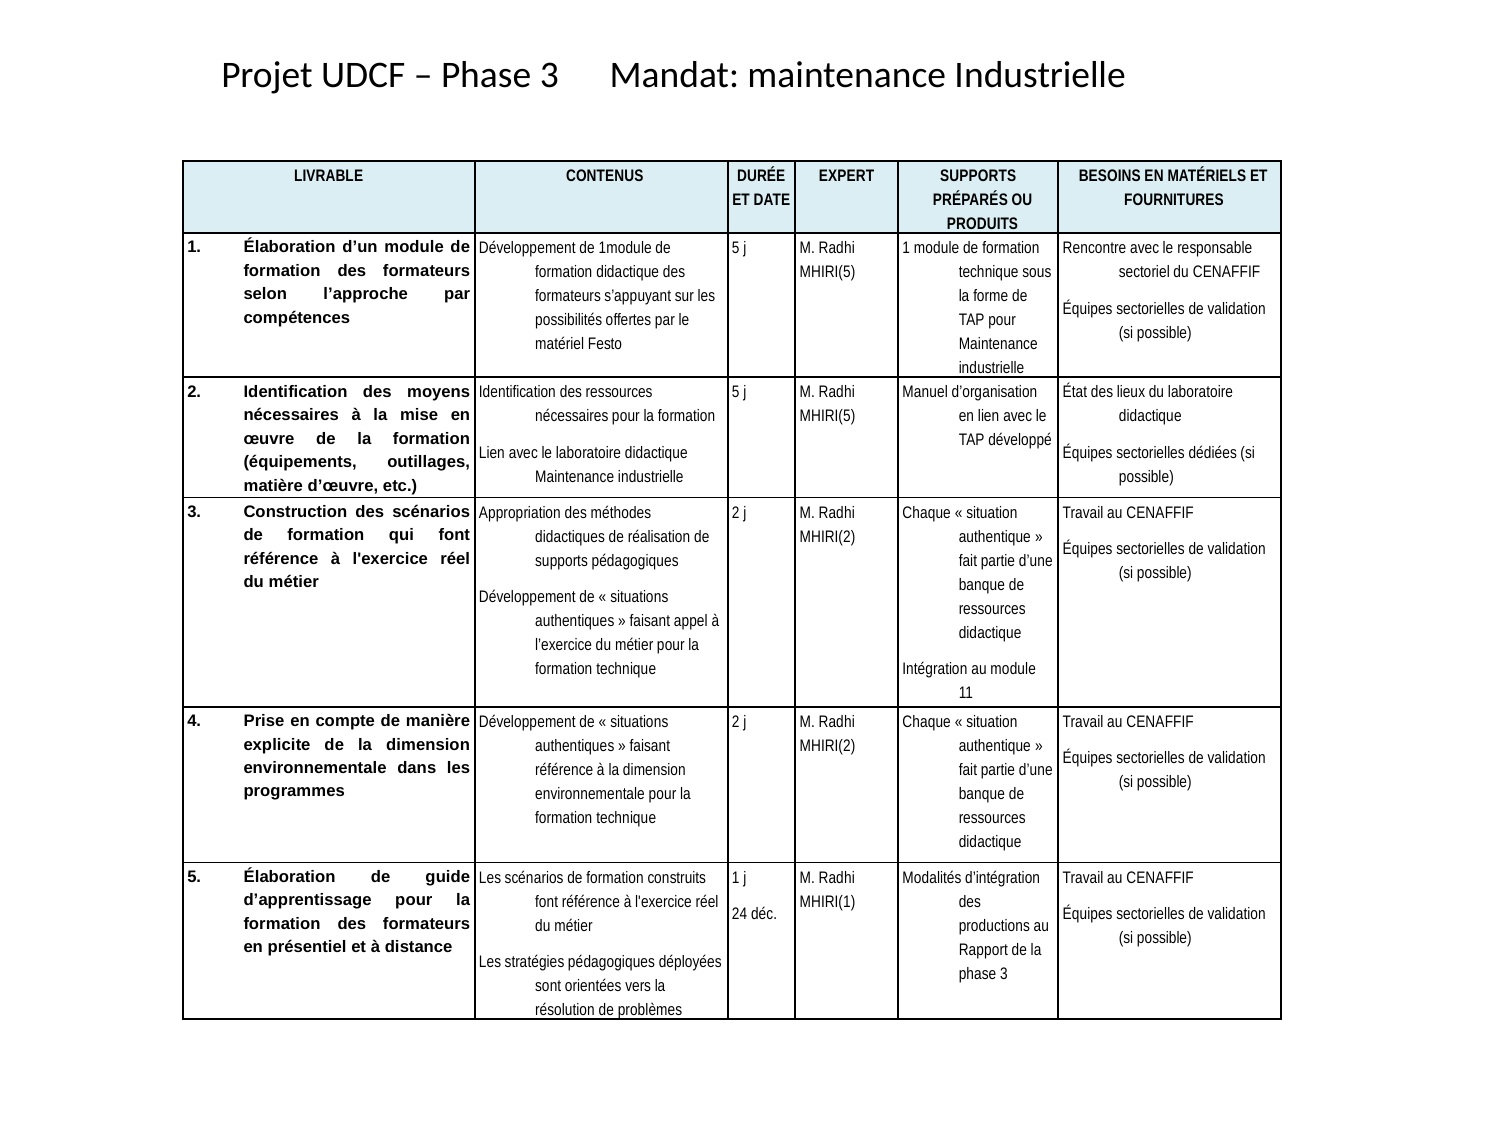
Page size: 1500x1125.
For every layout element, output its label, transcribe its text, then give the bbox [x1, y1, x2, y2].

table_cell 1 j 24 déc. [729, 863, 794, 1018]
table_cell Chaque « situation authentique » fait partie d’une banque de ressources didactique [899, 708, 1057, 862]
table_cell Prise en compte de manière explicite de la dimension environnementale dans les programmes [184, 708, 474, 862]
table_header livrable [184, 162, 474, 232]
table_cell M. Radhi MHIRI(2) [796, 708, 897, 862]
table_cell Manuel d’organisation en lien avec le TAP développé [899, 378, 1057, 497]
table_cell 5 j [729, 234, 794, 376]
table_cell Les scénarios de formation construits font référence à l'exercice réel du métier Les stratégies pédagogiques déployées sont orientées vers la résolution de problèmes [476, 863, 727, 1018]
table_header contenus [476, 162, 727, 232]
table_cell Élaboration de guide d’apprentissage pour la formation des formateurs en présentiel et à distance [184, 863, 474, 1018]
table_cell M. Radhi MHIRI(1) [796, 863, 897, 1018]
table_cell Développement de « situations authentiques » faisant référence à la dimension environnementale pour la formation technique [476, 708, 727, 862]
table_cell Appropriation des méthodes didactiques de réalisation de supports pédagogiques Développement de « situations authentiques » faisant appel à l’exercice du métier pour la formation technique [476, 498, 727, 706]
table_cell Travail au CENAFFIF Équipes sectorielles de validation (si possible) [1059, 498, 1280, 706]
table_cell 1 module de formation technique sous la forme de TAP pour Maintenance industrielle [899, 234, 1057, 376]
table_cell Construction des scénarios de formation qui font référence à l'exercice réel du métier [184, 498, 474, 706]
table_cell M. Radhi MHIRI(5) [796, 234, 897, 376]
table_cell Identification des ressources nécessaires pour la formation Lien avec le laboratoire didactique Maintenance industrielle [476, 378, 727, 497]
table_cell Élaboration d’un module de formation des formateurs selon l’approche par compétences [184, 234, 474, 376]
table_cell Chaque « situation authentique » fait partie d’une banque de ressources didactique Intégration au module 11 [899, 498, 1057, 706]
table_header besoins en matériels et fournitures [1059, 162, 1280, 232]
table_cell 2 j [729, 498, 794, 706]
table_cell Travail au CENAFFIF Équipes sectorielles de validation (si possible) [1059, 863, 1280, 1018]
table_cell M. Radhi MHIRI(2) [796, 498, 897, 706]
table_cell 2 j [729, 708, 794, 862]
table_header durée et date [729, 162, 794, 232]
table_cell M. Radhi MHIRI(5) [796, 378, 897, 497]
table_cell Rencontre avec le responsable sectoriel du CENAFFIF Équipes sectorielles de validation (si possible) [1059, 234, 1280, 376]
table_cell Identification des moyens nécessaires à la mise en œuvre de la formation (équipements, outillages, matière d’œuvre, etc.) [184, 378, 474, 497]
table_cell Développement de 1module de formation didactique des formateurs s’appuyant sur les possibilités offertes par le matériel Festo [476, 234, 727, 376]
table_cell 5 j [729, 378, 794, 497]
table_cell Modalités d’intégration des productions au Rapport de la phase 3 [899, 863, 1057, 1018]
table_header expert [796, 162, 897, 232]
table_cell Travail au CENAFFIF Équipes sectorielles de validation (si possible) [1059, 708, 1280, 862]
table_header supports préparés ou produits [899, 162, 1057, 232]
table_cell État des lieux du laboratoire didactique Équipes sectorielles dédiées (si possible) [1059, 378, 1280, 497]
text_box Projet UDCF – Phase 3 Mandat: maintenance Industrielle [206, 42, 1258, 103]
